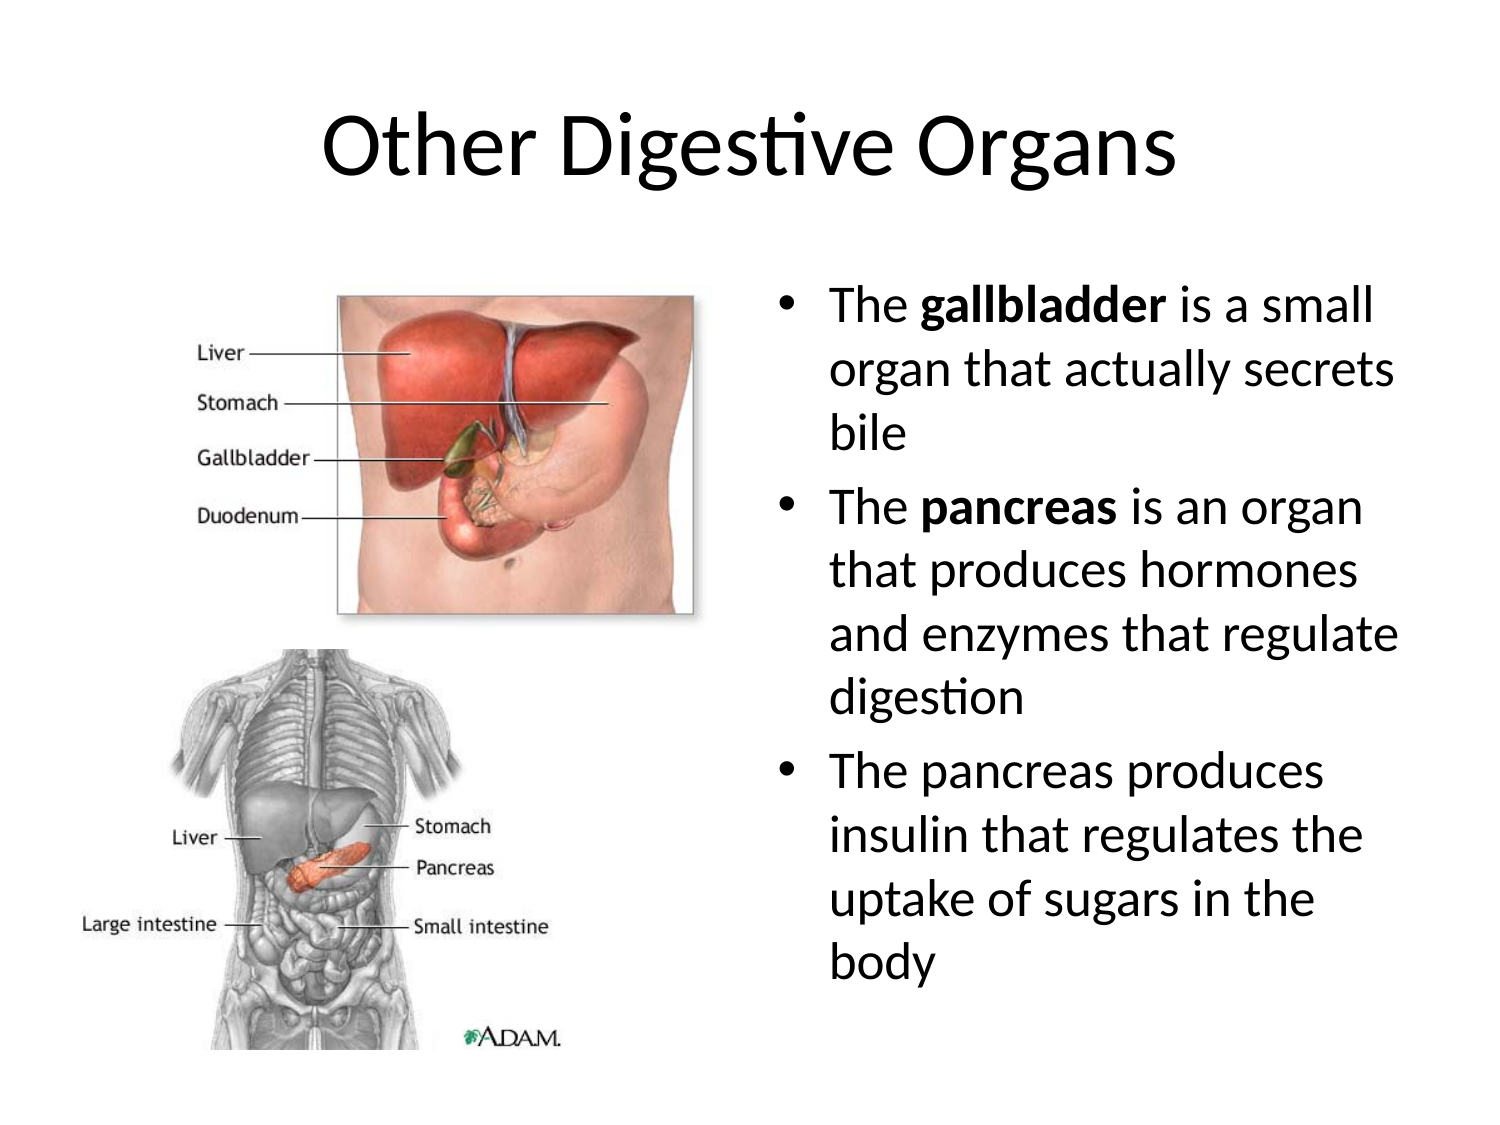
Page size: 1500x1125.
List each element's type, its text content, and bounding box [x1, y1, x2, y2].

list The gallbladder is a small organ that actually secrets bile The pancreas is an organ that produces hormones and enzymes that regulate digestion The pancreas produces insulin that regulates the uptake of sugars in the body [762, 262, 1425, 1005]
picture [62, 262, 713, 1051]
title Other Digestive Organs [75, 45, 1425, 233]
